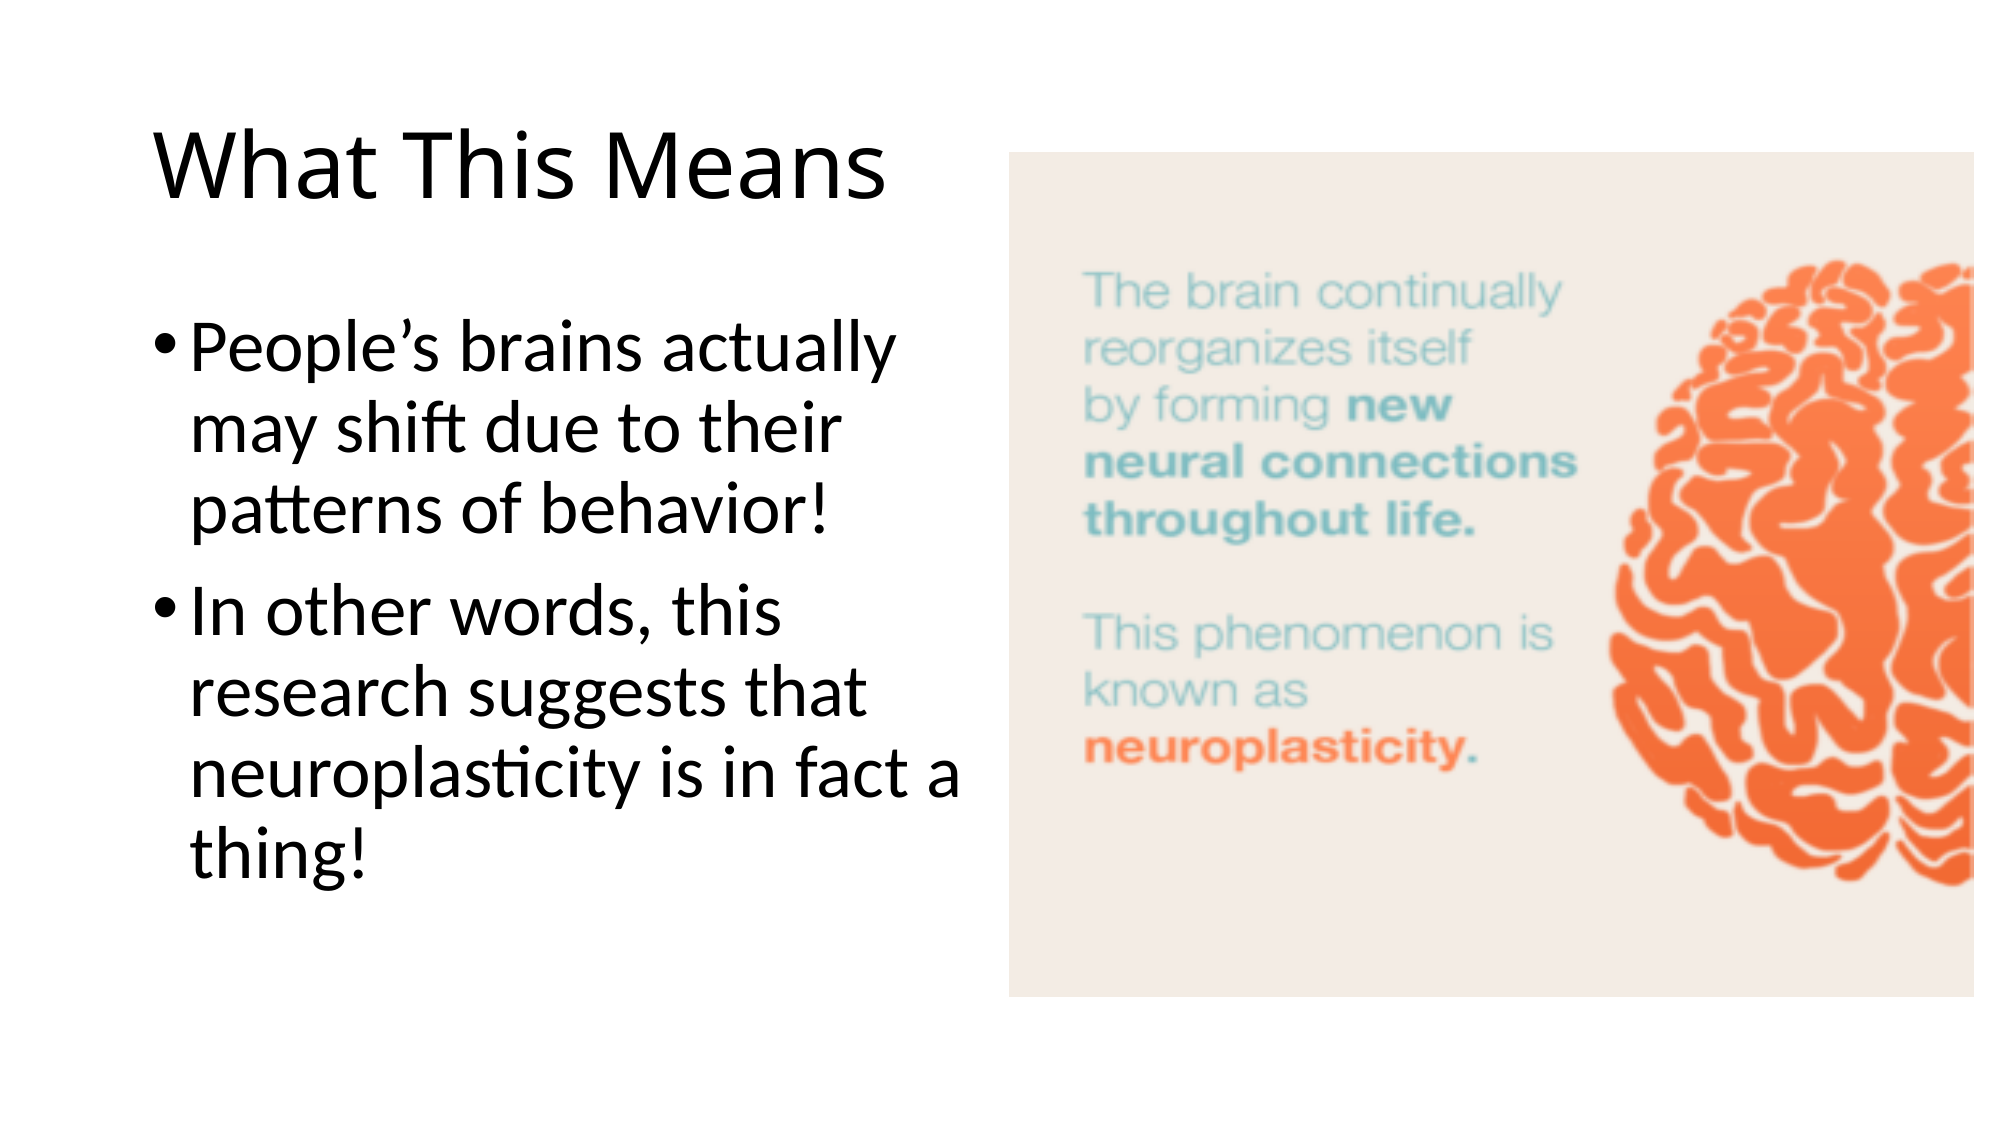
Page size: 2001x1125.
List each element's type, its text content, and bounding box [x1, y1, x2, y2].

list People’s brains actually may shift due to their patterns of behavior! In other words, this research suggests that neuroplasticity is in fact a thing! [137, 299, 1010, 1014]
title What This Means [137, 59, 1863, 278]
picture [1009, 152, 1974, 997]
